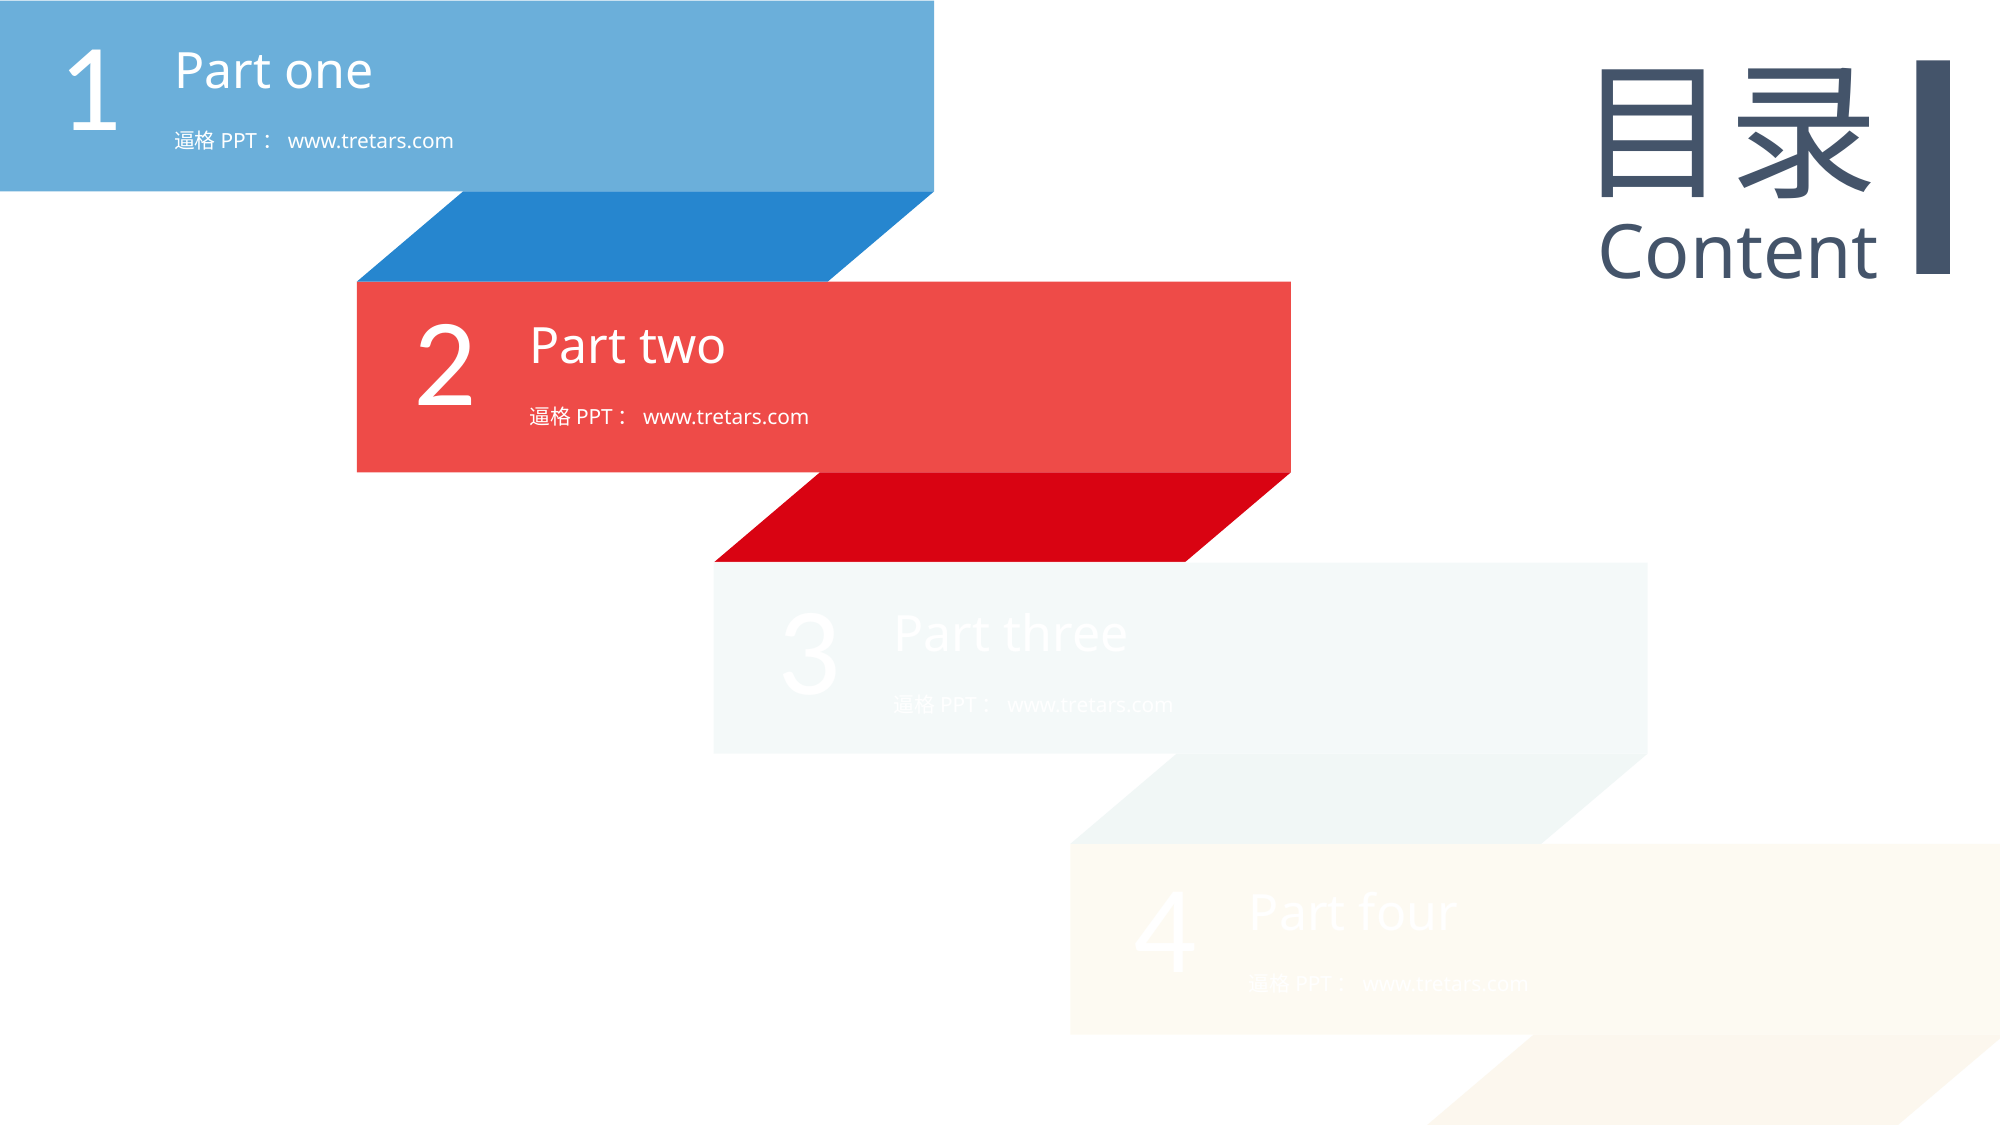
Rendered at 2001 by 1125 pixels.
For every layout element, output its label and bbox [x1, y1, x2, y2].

text_box [0, 0, 2000, 1125]
